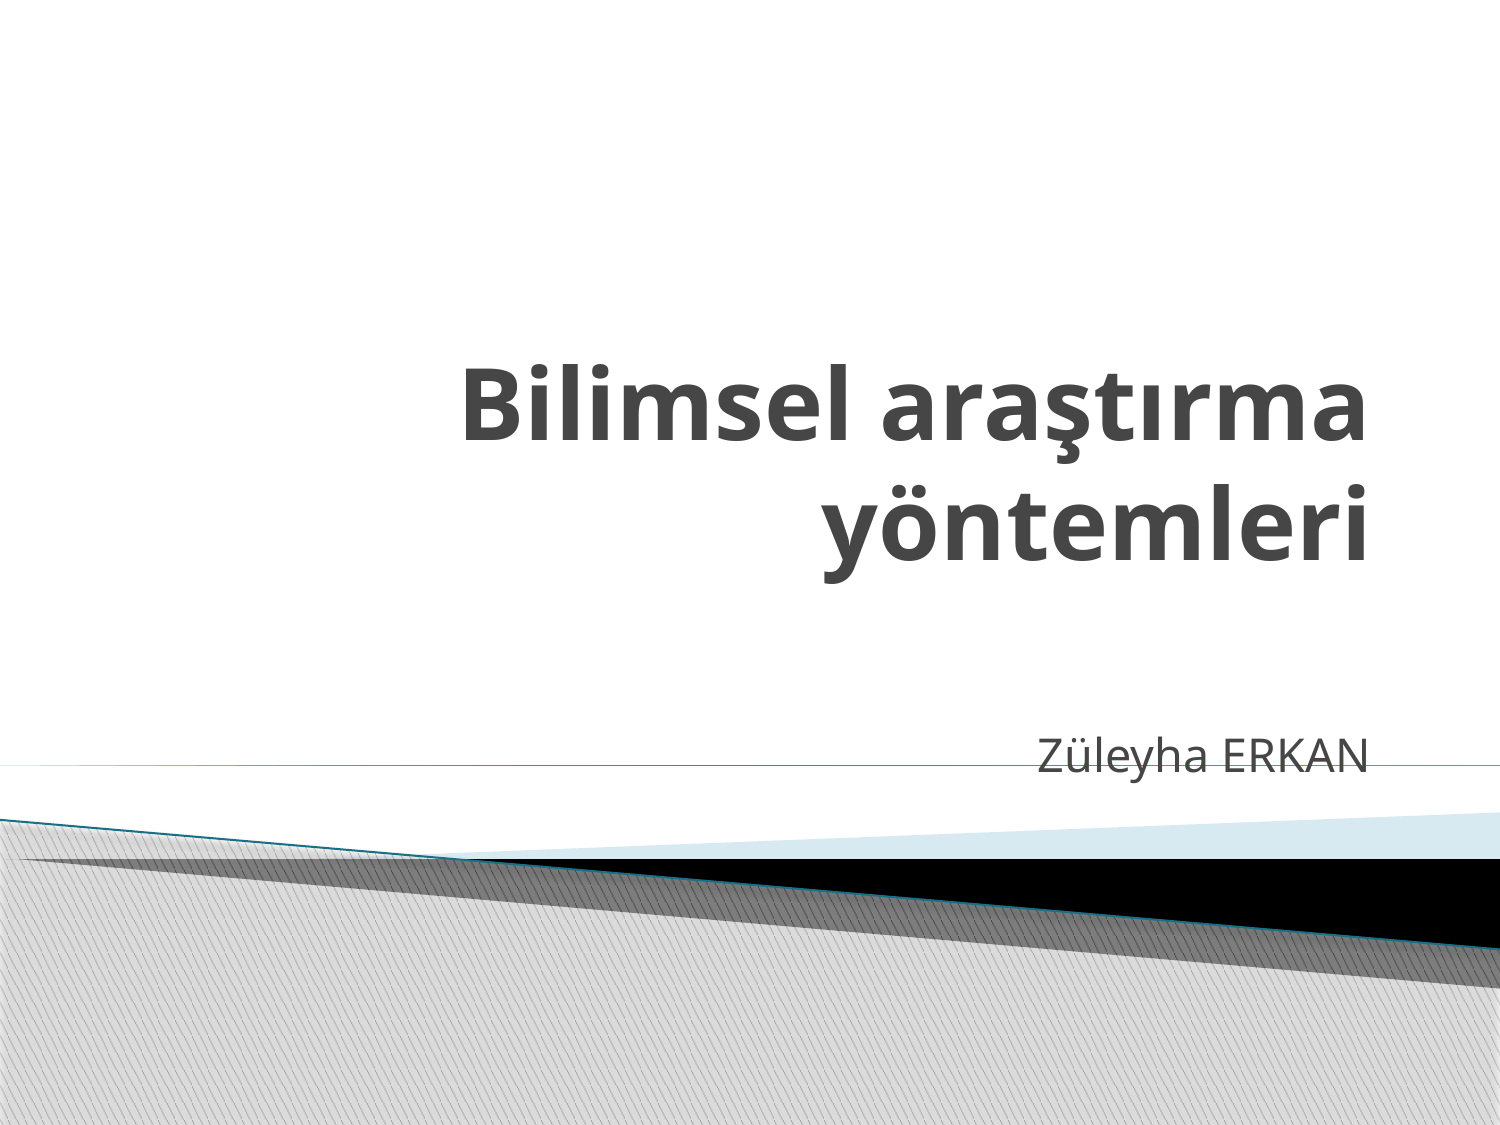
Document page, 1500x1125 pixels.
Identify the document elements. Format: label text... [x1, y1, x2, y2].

title Bilimsel araştırma yöntemleri [112, 287, 1388, 588]
subtitle Züleyha ERKAN [112, 592, 1388, 790]
picture [5, 859, 1500, 989]
